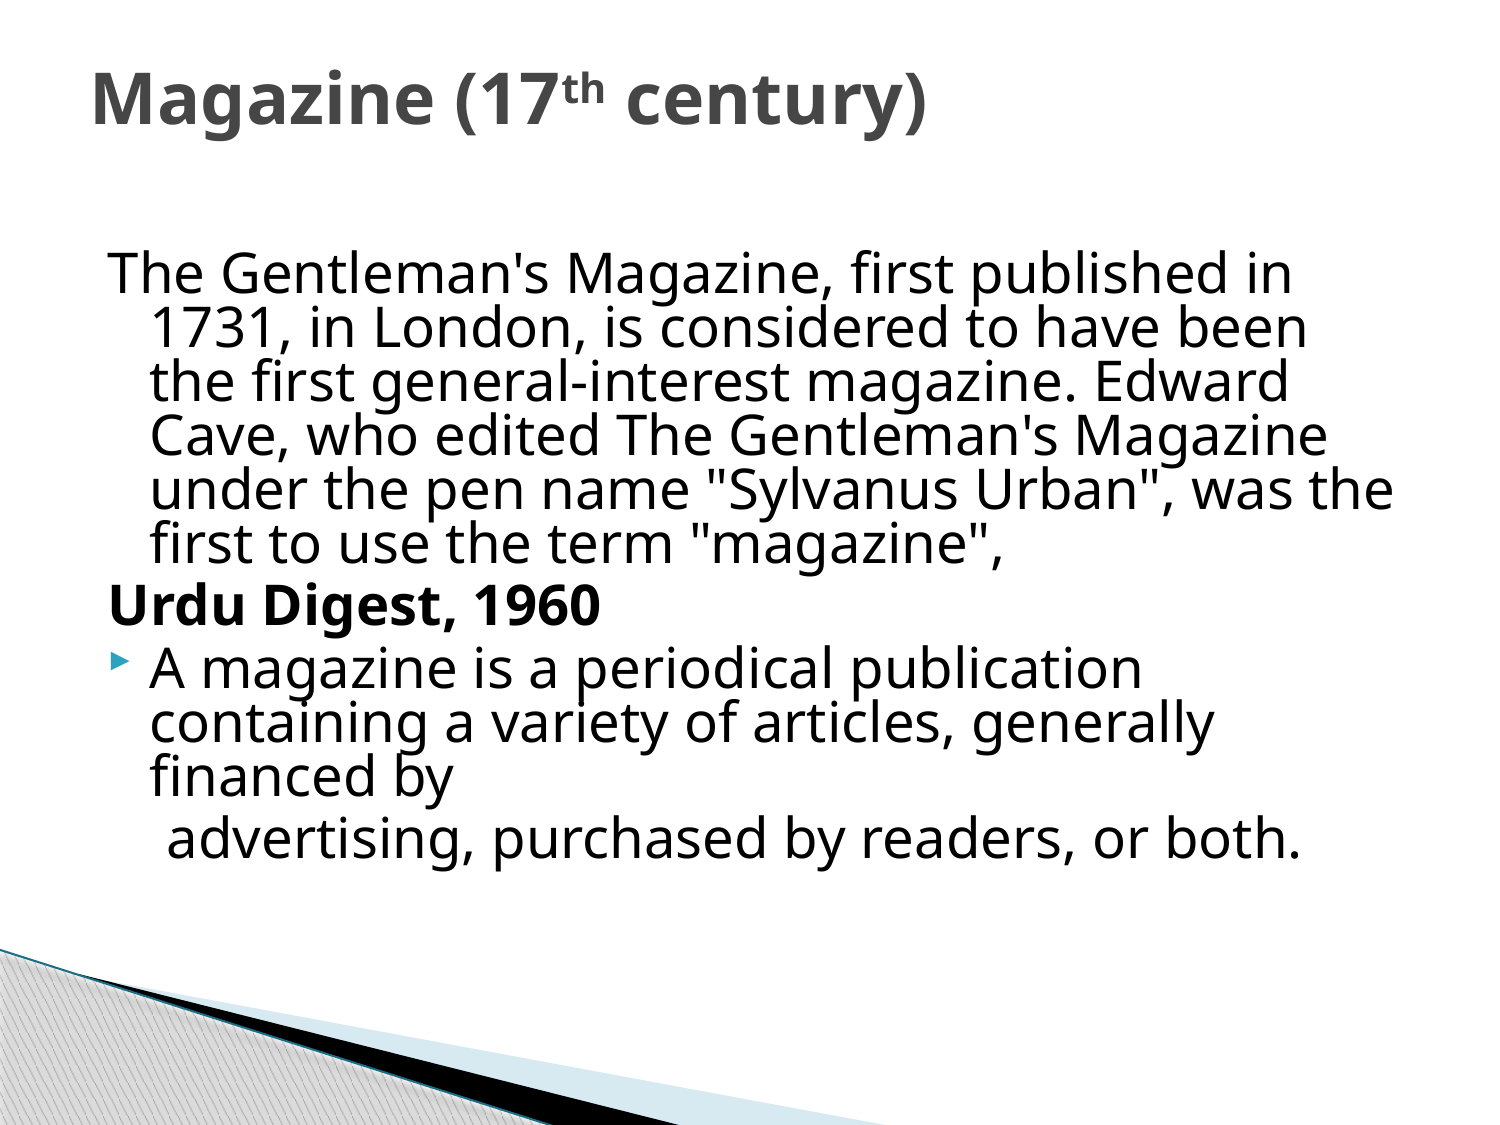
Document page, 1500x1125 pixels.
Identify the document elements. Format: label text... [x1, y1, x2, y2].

title Magazine (17th century) [75, 45, 1425, 233]
list The Gentleman's Magazine, first published in 1731, in London, is considered to have been the first general-interest magazine. Edward Cave, who edited The Gentleman's Magazine under the pen name "Sylvanus Urban", was the first to use the term "magazine", Urdu Digest, 1960 A magazine is a periodical publication containing a variety of articles, generally financed by advertising, purchased by readers, or both. [75, 243, 1425, 986]
